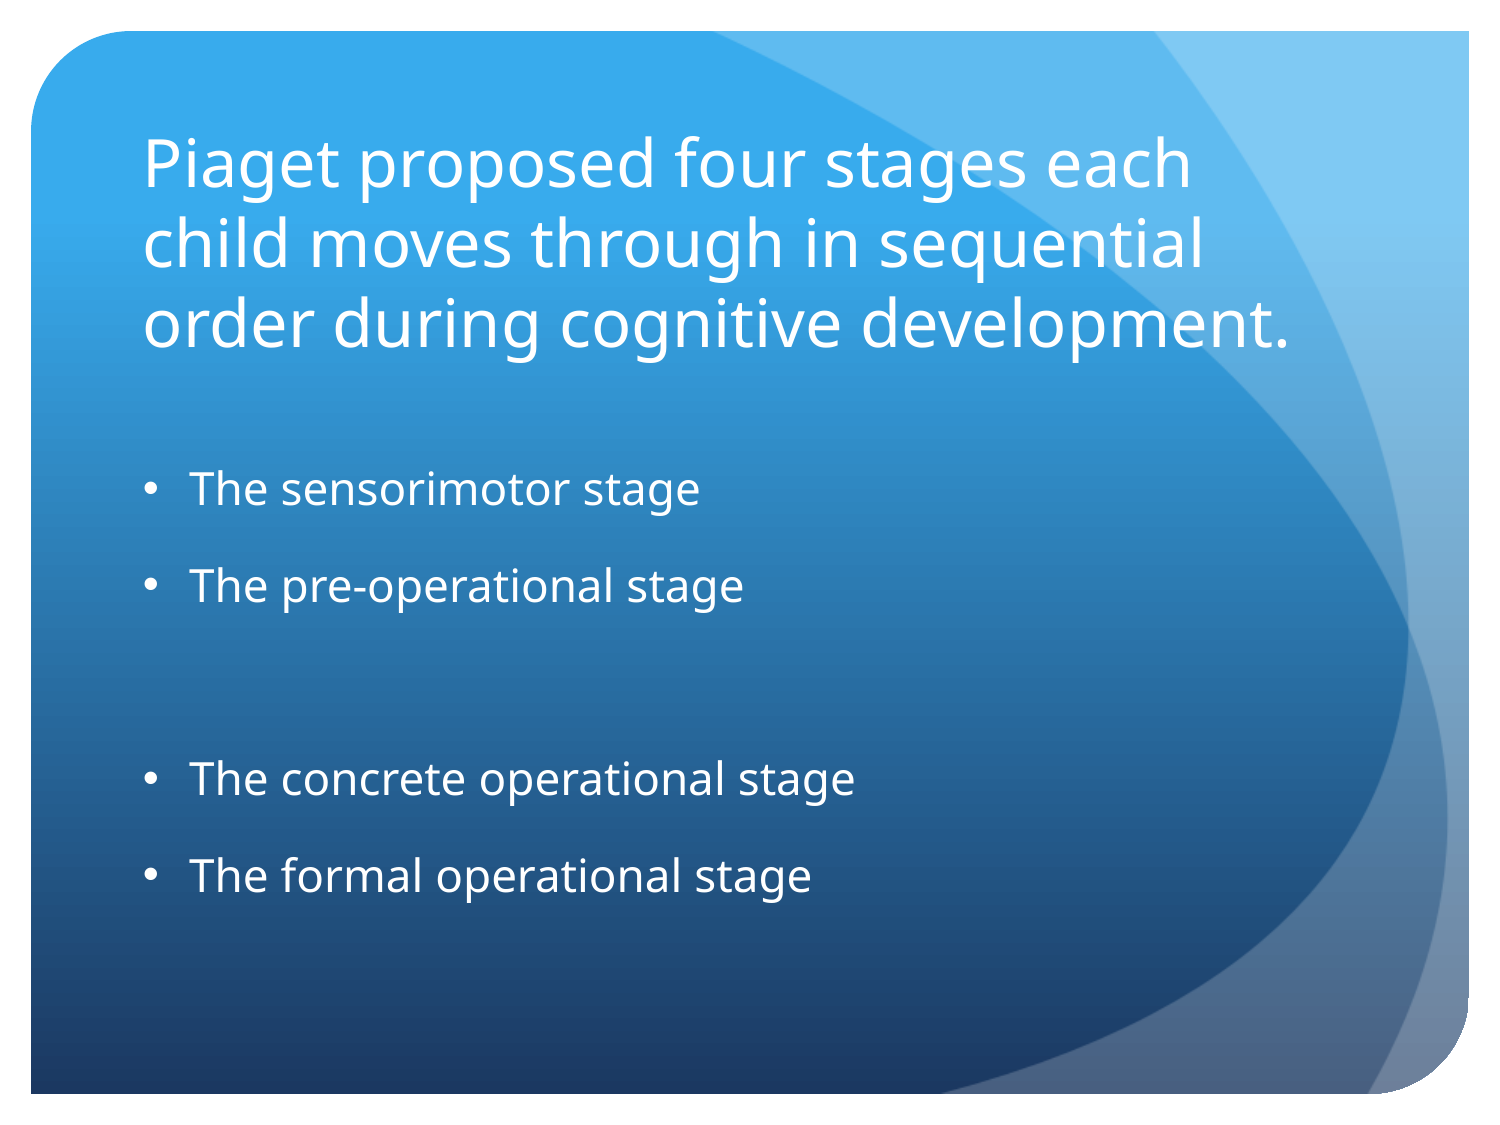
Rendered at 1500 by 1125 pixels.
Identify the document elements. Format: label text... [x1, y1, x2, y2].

title Piaget proposed four stages each child moves through in sequential order during cognitive development. [127, 62, 1372, 368]
list The sensorimotor stage The pre-operational stage The concrete operational stage The formal operational stage [127, 452, 1372, 991]
picture [24, 30, 1473, 1094]
